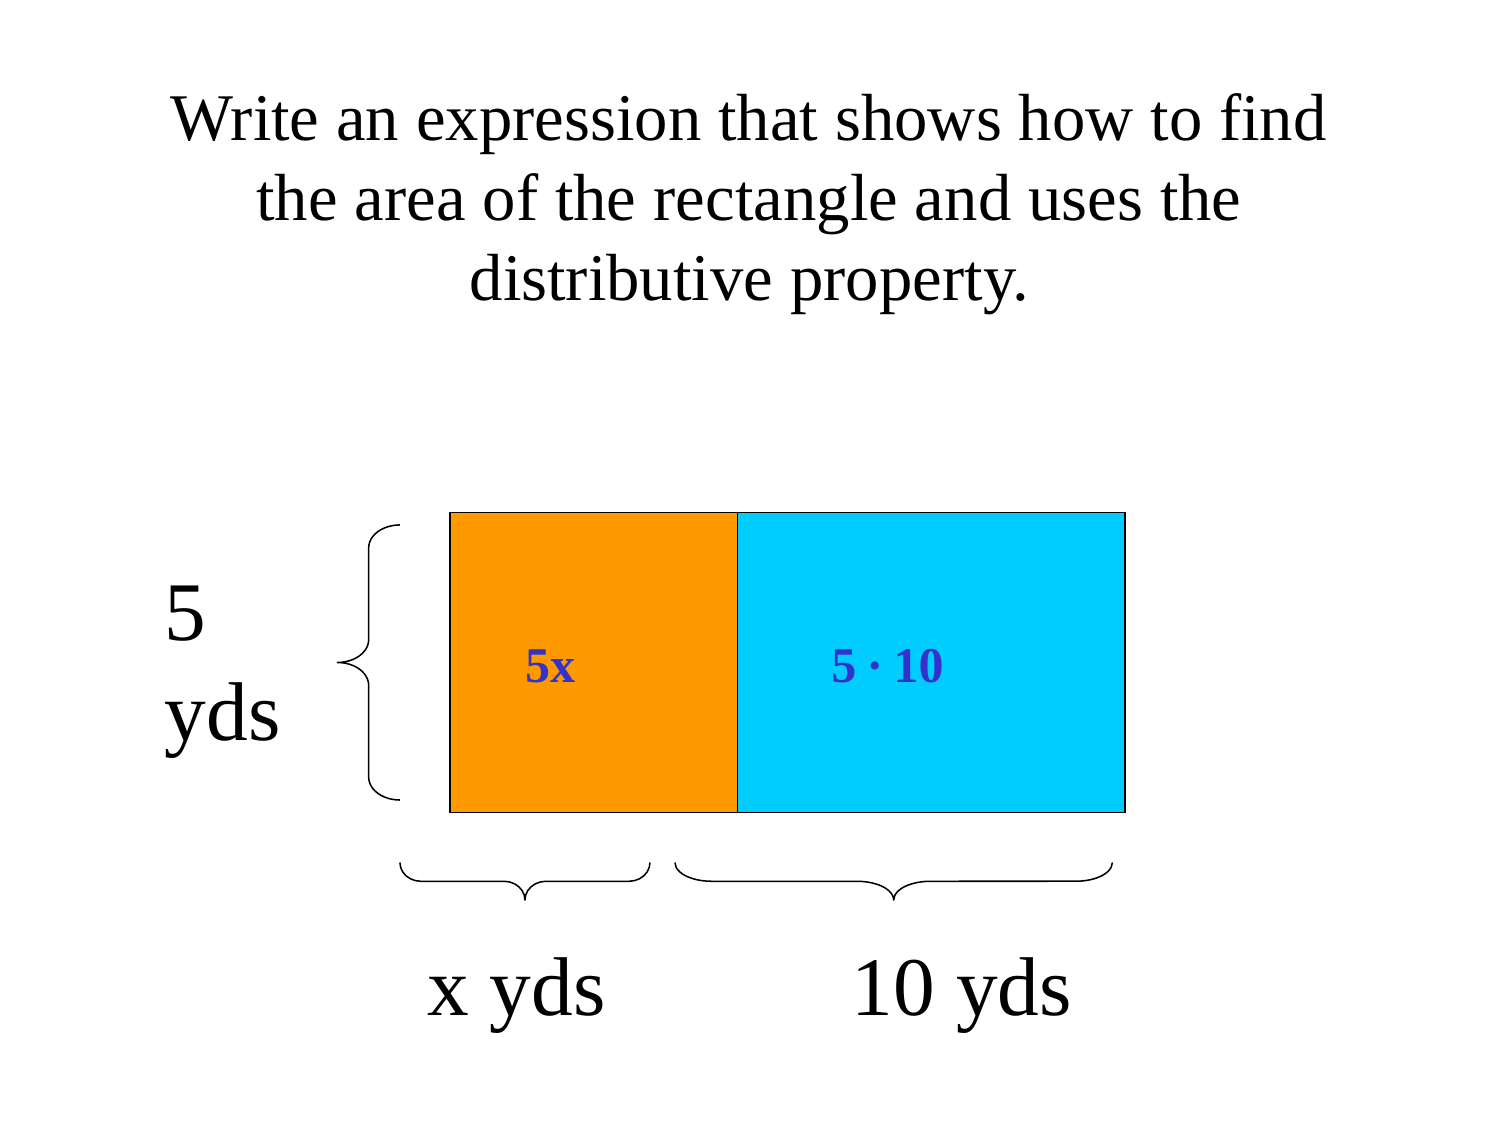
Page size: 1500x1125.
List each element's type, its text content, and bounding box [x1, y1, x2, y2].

text_box 5 ∙ 10 [749, 624, 1038, 700]
text_box [737, 512, 1125, 813]
text_box [399, 862, 650, 901]
text_box Write an expression that shows how to find the area of the rectangle and uses the distributive property. [112, 99, 1388, 288]
text_box 5x [462, 624, 638, 700]
text_box 10 yds [774, 924, 1238, 1040]
text_box x yds [412, 924, 663, 1040]
text_box [449, 512, 737, 813]
text_box 5 yds [150, 549, 338, 765]
text_box [337, 524, 400, 801]
text_box [674, 862, 1113, 901]
